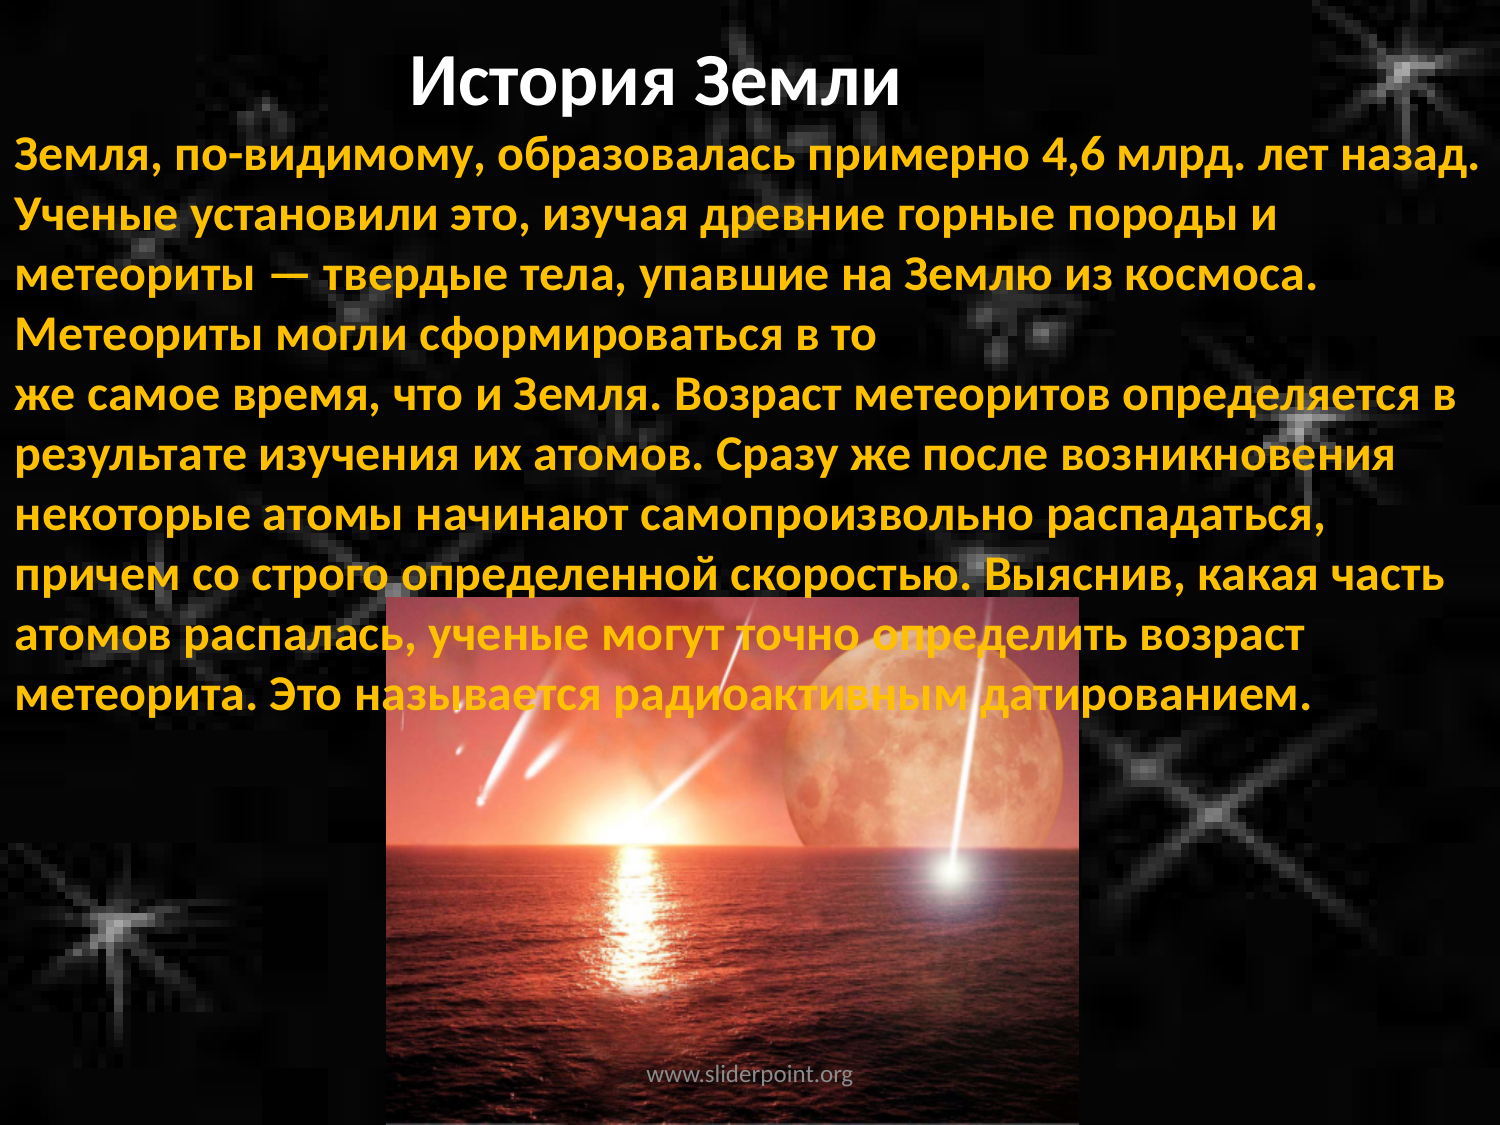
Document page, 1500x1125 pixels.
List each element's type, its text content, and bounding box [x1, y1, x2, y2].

text_box История Земли [140, 23, 1172, 113]
picture [0, 0, 1500, 113]
picture [0, 597, 1500, 1125]
text_box Земля, по-видимому, образовалась примерно 4,6 млрд. лет назад. Ученые установили это, изучая древние горные породы и метеориты — твердые тела, упавшие на Землю из космоса. Метеориты могли сформироваться в то же самое время, что и Земля. Возраст метеоритов определяется в результате изучения их атомов. Сразу же после возникновения некоторые атомы начинают самопроизвольно распадаться, причем со строго определенной скоростью. Выяснив, какая часть атомов распалась, ученые могут точно определить возраст метеорита. Это называется радиоактивным датированием. [0, 113, 1500, 729]
